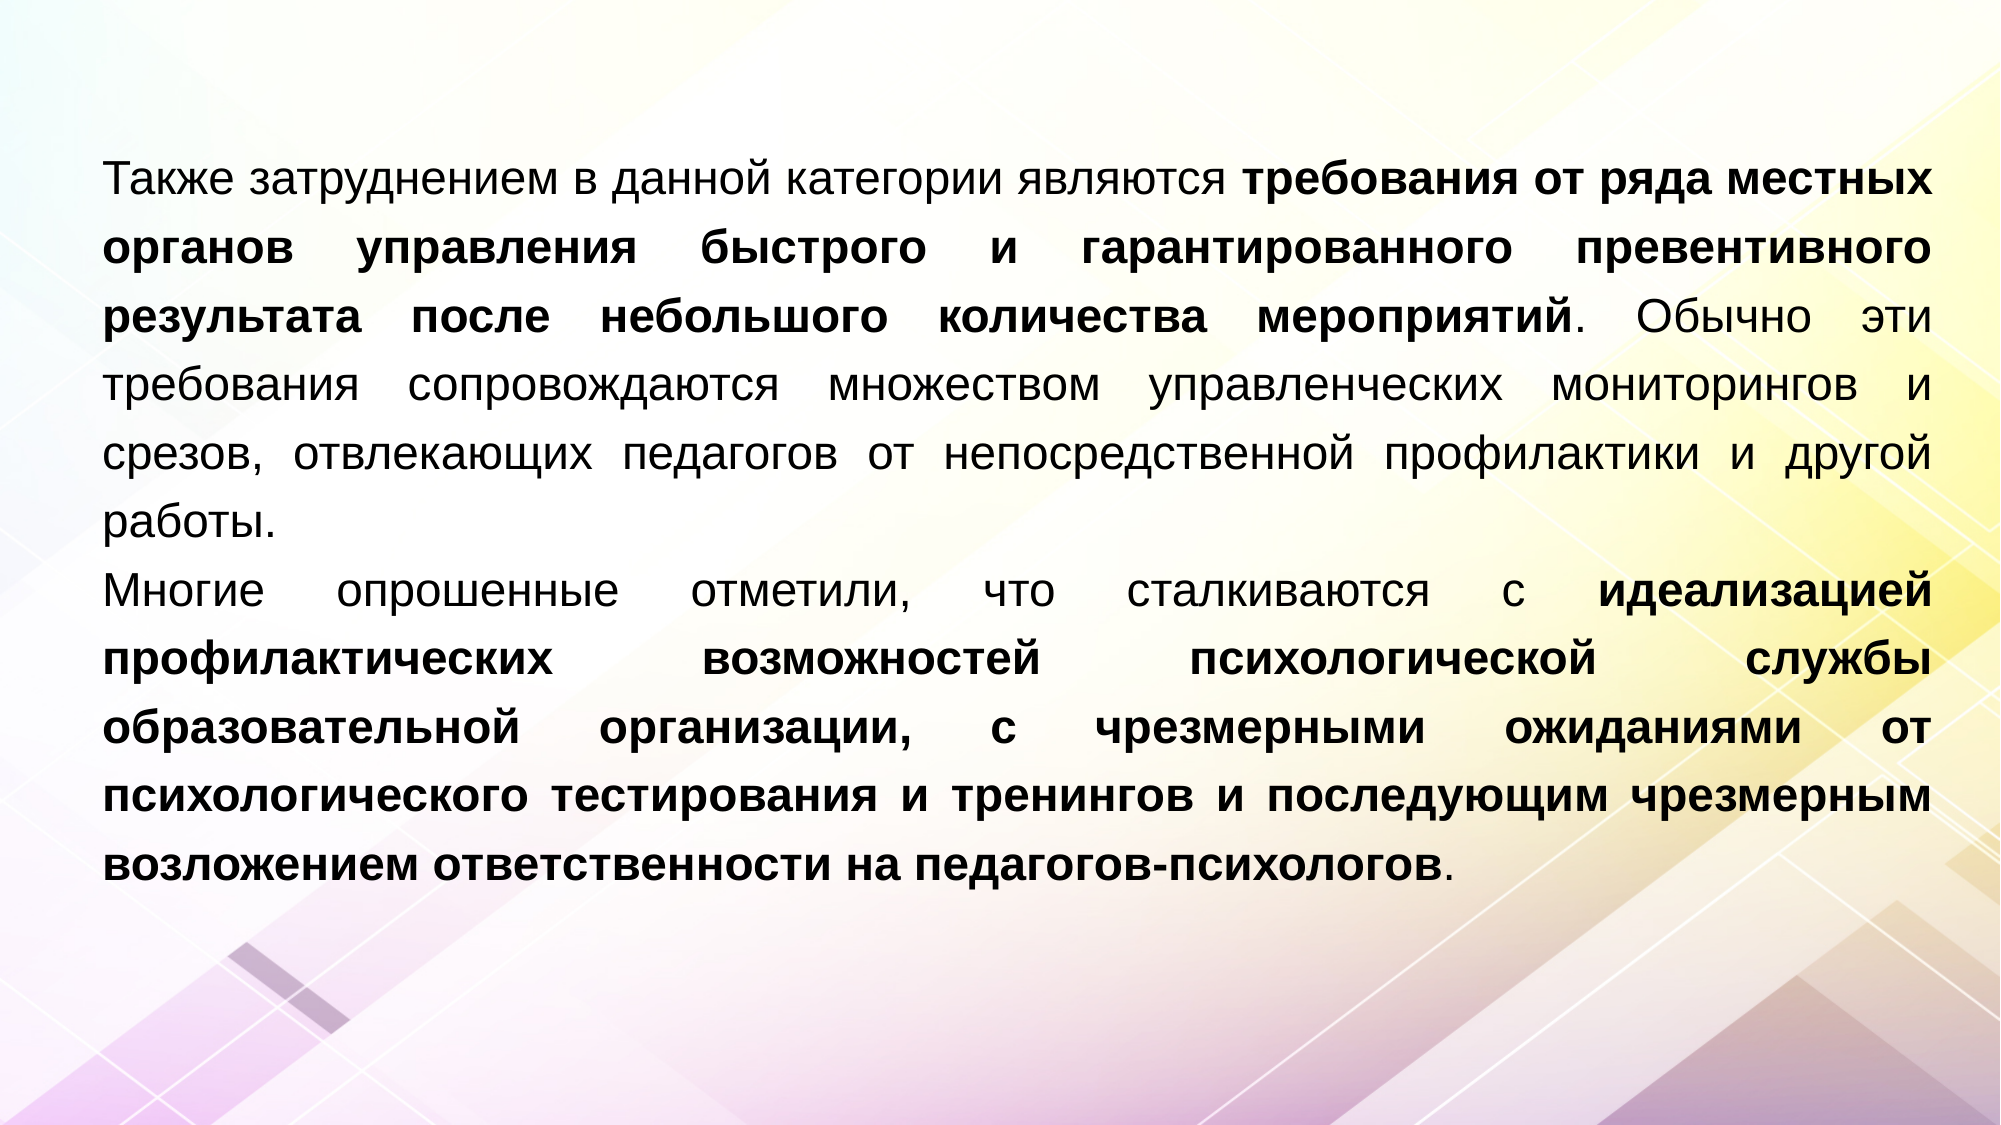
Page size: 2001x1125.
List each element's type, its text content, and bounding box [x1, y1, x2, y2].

picture [0, 0, 2000, 1125]
list Также затруднением в данной категории являются требования от ряда местных органов управления быстрого и гарантированного превентивного результата после небольшого количества мероприятий. Обычно эти требования сопровождаются множеством управленческих мониторингов и срезов, отвлекающих педагогов от непосредственной профилактики и другой работы. Многие опрошенные отметили, что сталкиваются с идеализацией профилактических возможностей психологической службы образовательной организации, с чрезмерными ожиданиями от психологического тестирования и тренингов и последующим чрезмерным возложением ответственности на педагогов-психологов. [54, 128, 1949, 1014]
